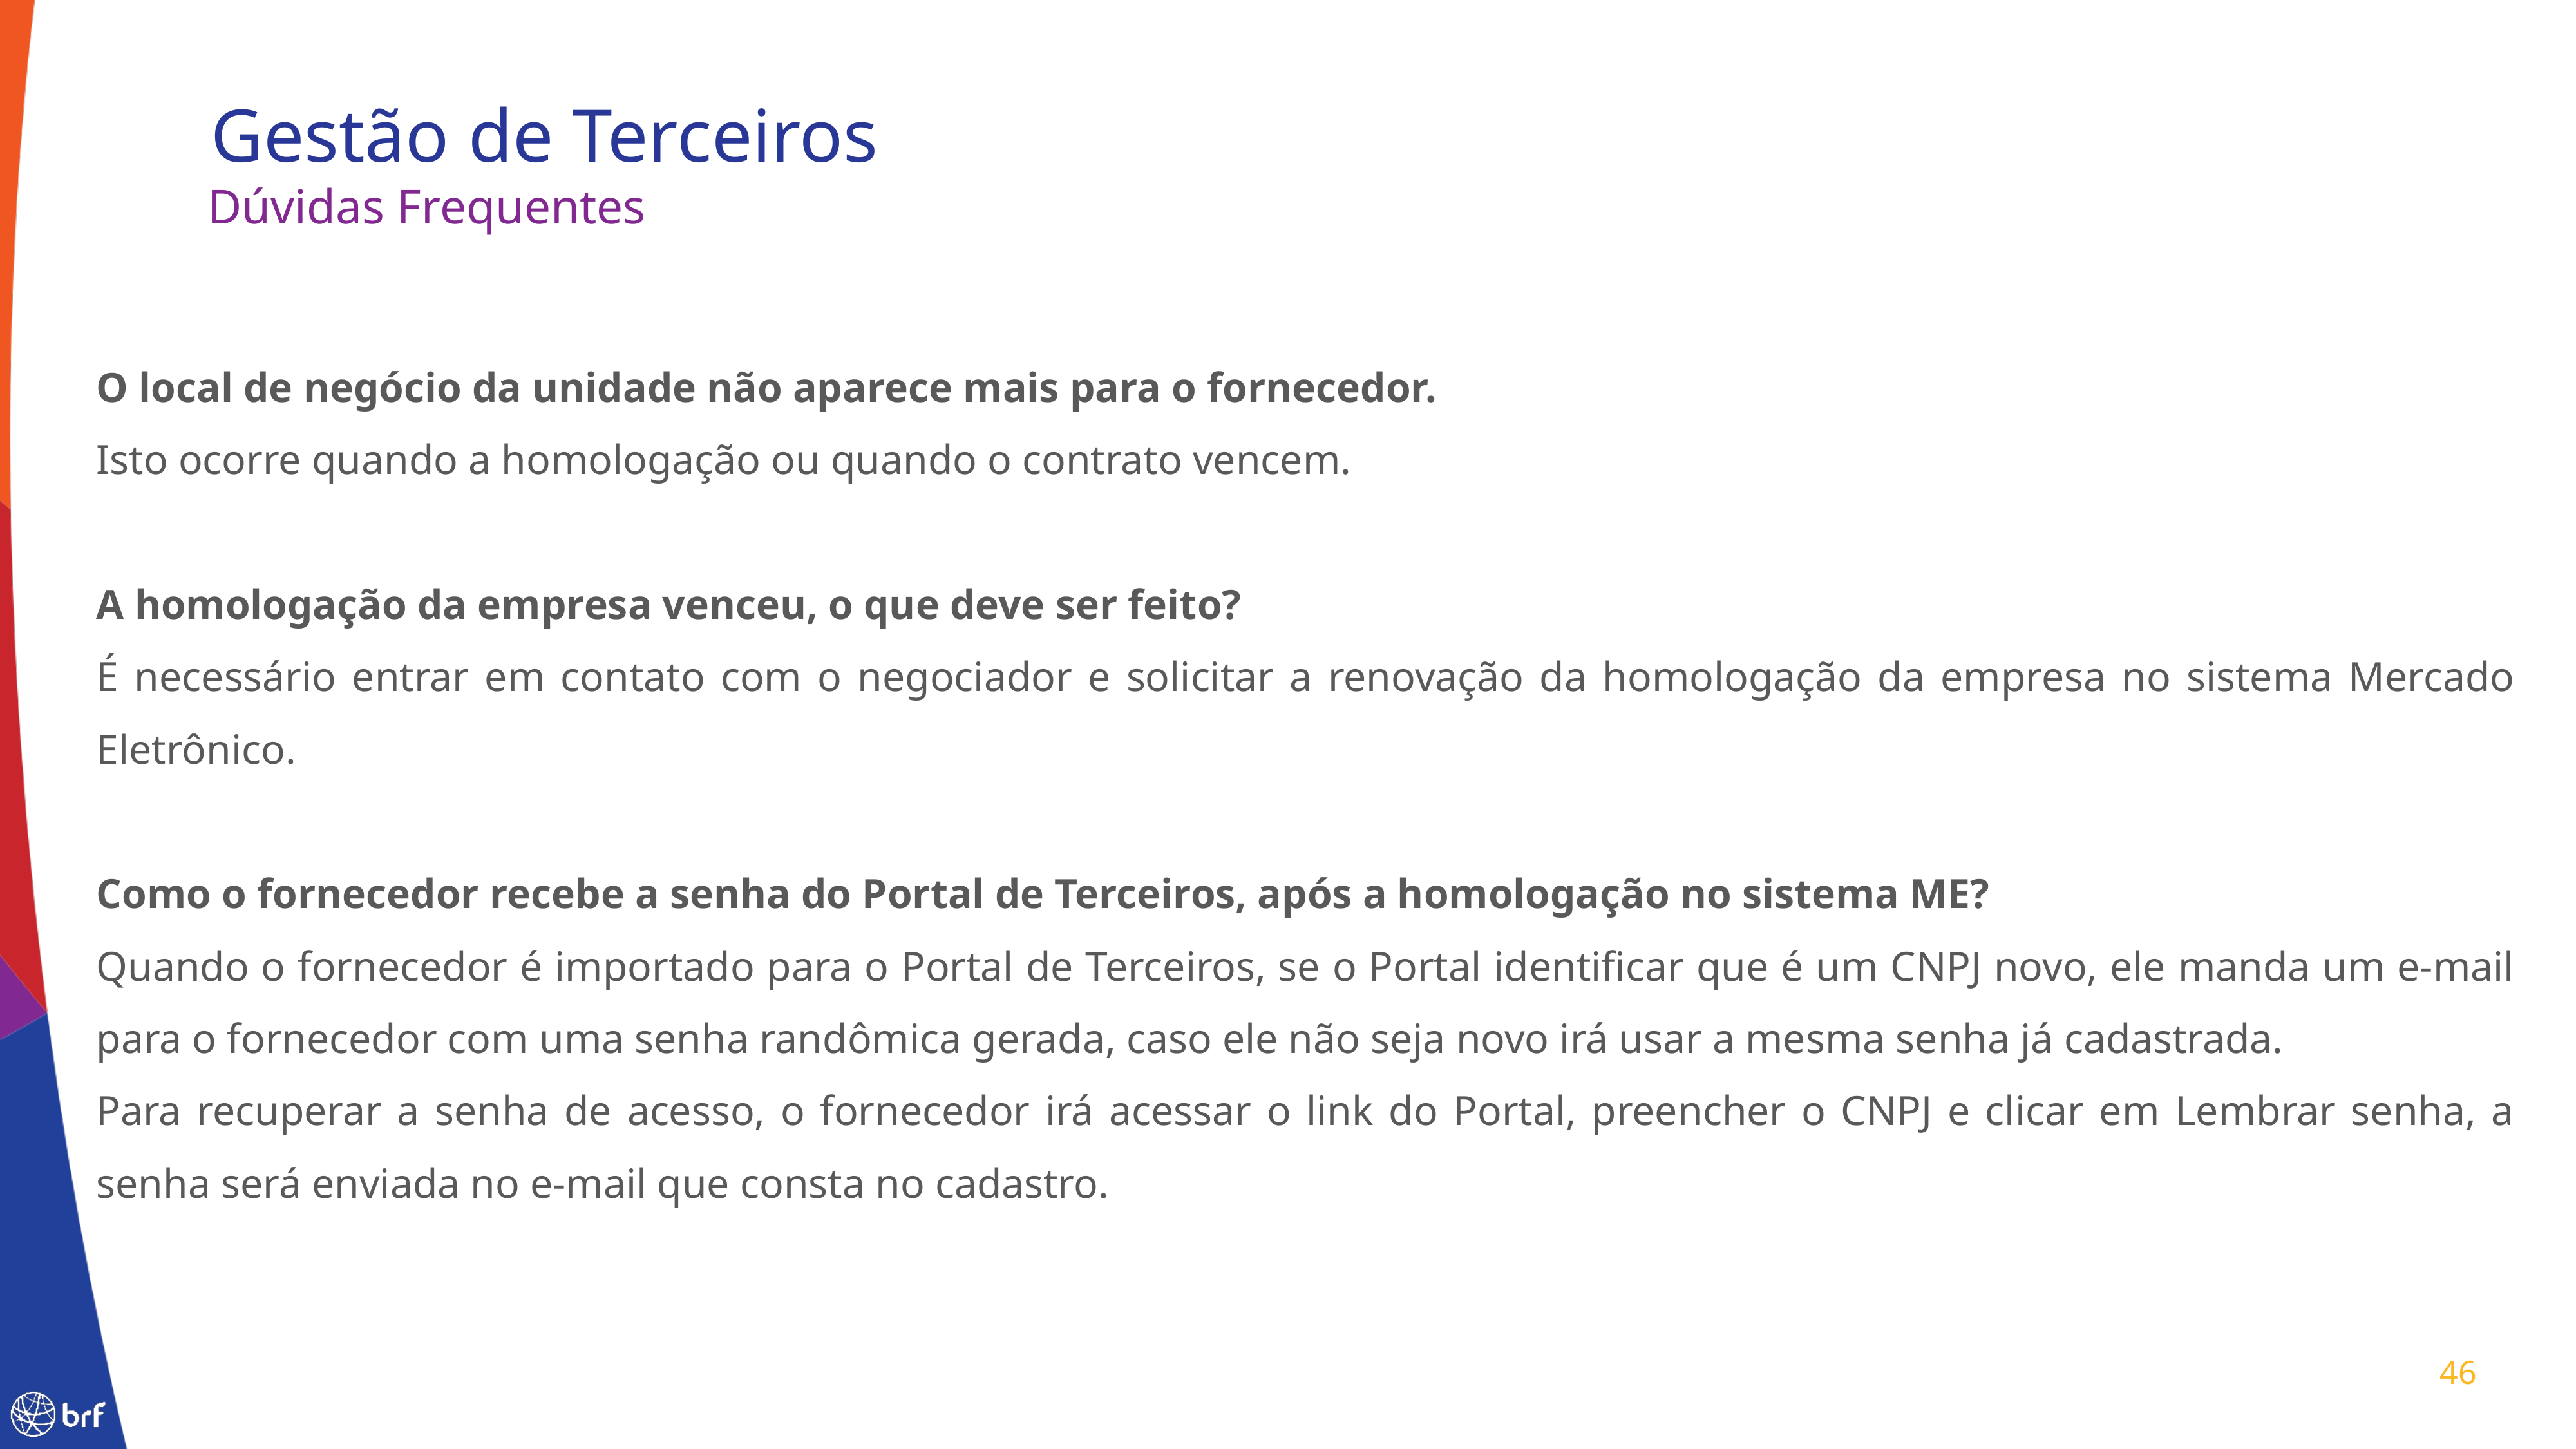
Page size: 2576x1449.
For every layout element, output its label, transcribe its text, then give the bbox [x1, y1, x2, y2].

text_box Dúvidas Frequentes [202, 171, 1399, 239]
picture [0, 1370, 122, 1449]
text_box Gestão de Terceiros [205, 84, 1336, 171]
text_box O local de negócio da unidade não aparece mais para o fornecedor. Isto ocorre quando a homologação ou quando o contrato vencem. A homologação da empresa venceu, o que deve ser feito? É necessário entrar em contato com o negociador e solicitar a renovação da homologação da empresa no sistema Mercado Eletrônico. Como o fornecedor recebe a senha do Portal de Terceiros, após a homologação no sistema ME? Quando o fornecedor é importado para o Portal de Terceiros, se o Portal identificar que é um CNPJ novo, ele manda um e-mail para o fornecedor com uma senha randômica gerada, caso ele não seja novo irá usar a mesma senha já cadastrada. Para recuperar a senha de acesso, o fornecedor irá acessar o link do Portal, preencher o CNPJ e clicar em Lembrar senha, a senha será enviada no e-mail que consta no cadastro. [91, 332, 2523, 1212]
slide_number 46 [2419, 1347, 2498, 1397]
